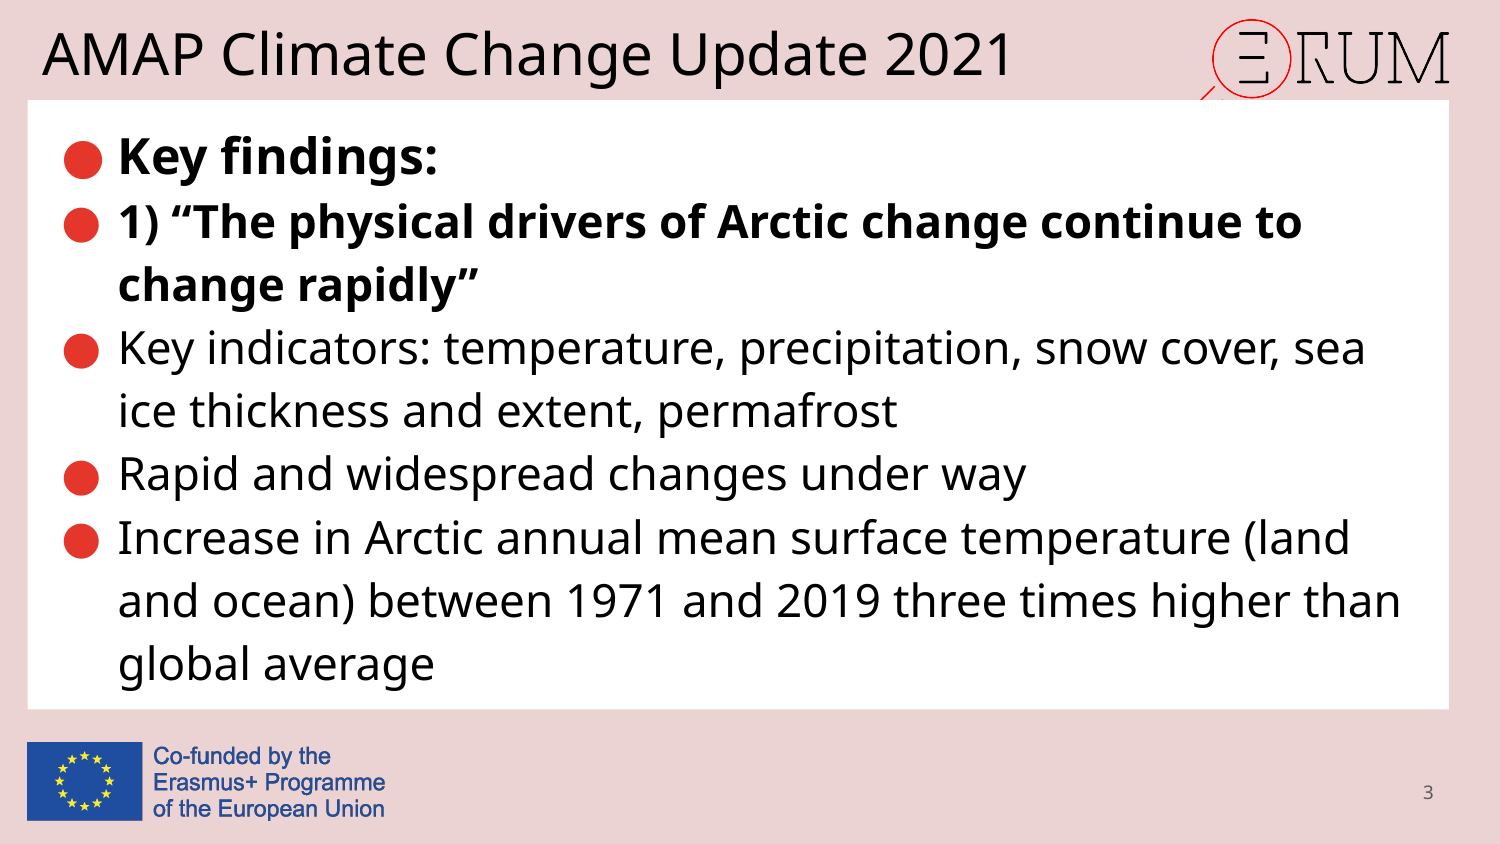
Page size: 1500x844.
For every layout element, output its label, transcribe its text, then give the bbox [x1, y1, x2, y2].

title AMAP Climate Change Update 2021 [27, 1, 1144, 96]
picture [27, 742, 385, 821]
picture [1136, 0, 1500, 137]
slide_number 3 [1358, 761, 1449, 826]
list Key findings: 1) “The physical drivers of Arctic change continue to change rapidly” Key indicators: temperature, precipitation, snow cover, sea ice thickness and extent, permafrost Rapid and widespread changes under way Increase in Arctic annual mean surface temperature (land and ocean) between 1971 and 2019 three times higher than global average [27, 100, 1449, 710]
